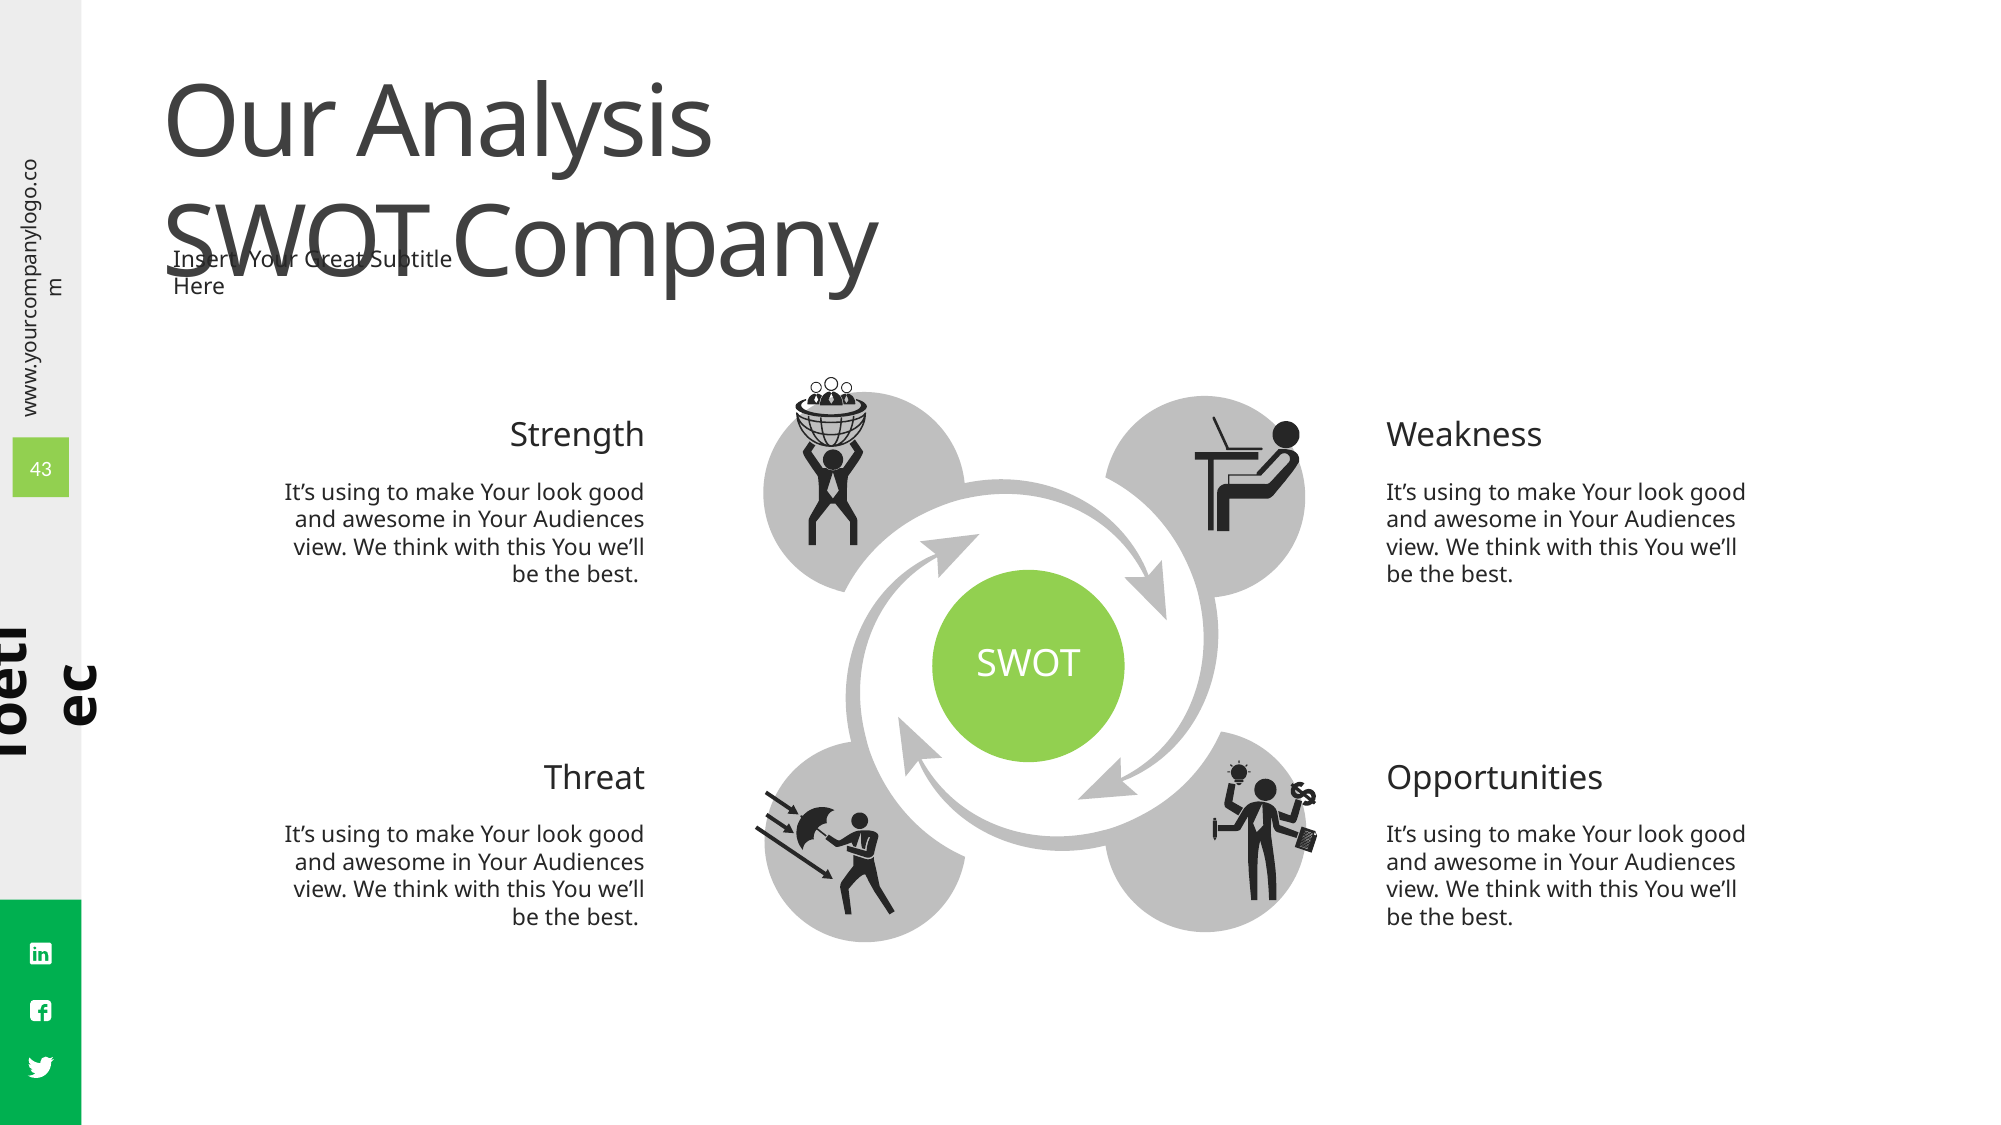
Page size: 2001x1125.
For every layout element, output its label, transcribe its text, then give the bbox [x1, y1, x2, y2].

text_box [1212, 760, 1318, 901]
text_box Threat [363, 748, 660, 804]
text_box Strength [363, 405, 660, 461]
slide_number 43 [12, 437, 69, 498]
text_box Opportunities [1371, 748, 1669, 804]
text_box It’s using to make Your look good and awesome in Your Audiences view. We think with this You we’ll be the best. [254, 469, 660, 595]
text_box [762, 391, 1309, 945]
text_box It’s using to make Your look good and awesome in Your Audiences view. We think with this You we’ll be the best. [254, 812, 660, 938]
text_box Our Analysis SWOT Company [147, 116, 1015, 236]
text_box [1194, 416, 1300, 532]
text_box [795, 377, 867, 546]
text_box It’s using to make Your look good and awesome in Your Audiences view. We think with this You we’ll be the best. [1371, 469, 1778, 595]
text_box Weakness [1371, 405, 1669, 461]
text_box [754, 790, 895, 915]
text_box It’s using to make Your look good and awesome in Your Audiences view. We think with this You we’ll be the best. [1371, 812, 1778, 938]
text_box Insert Your Great Subtitle Here [158, 237, 512, 307]
